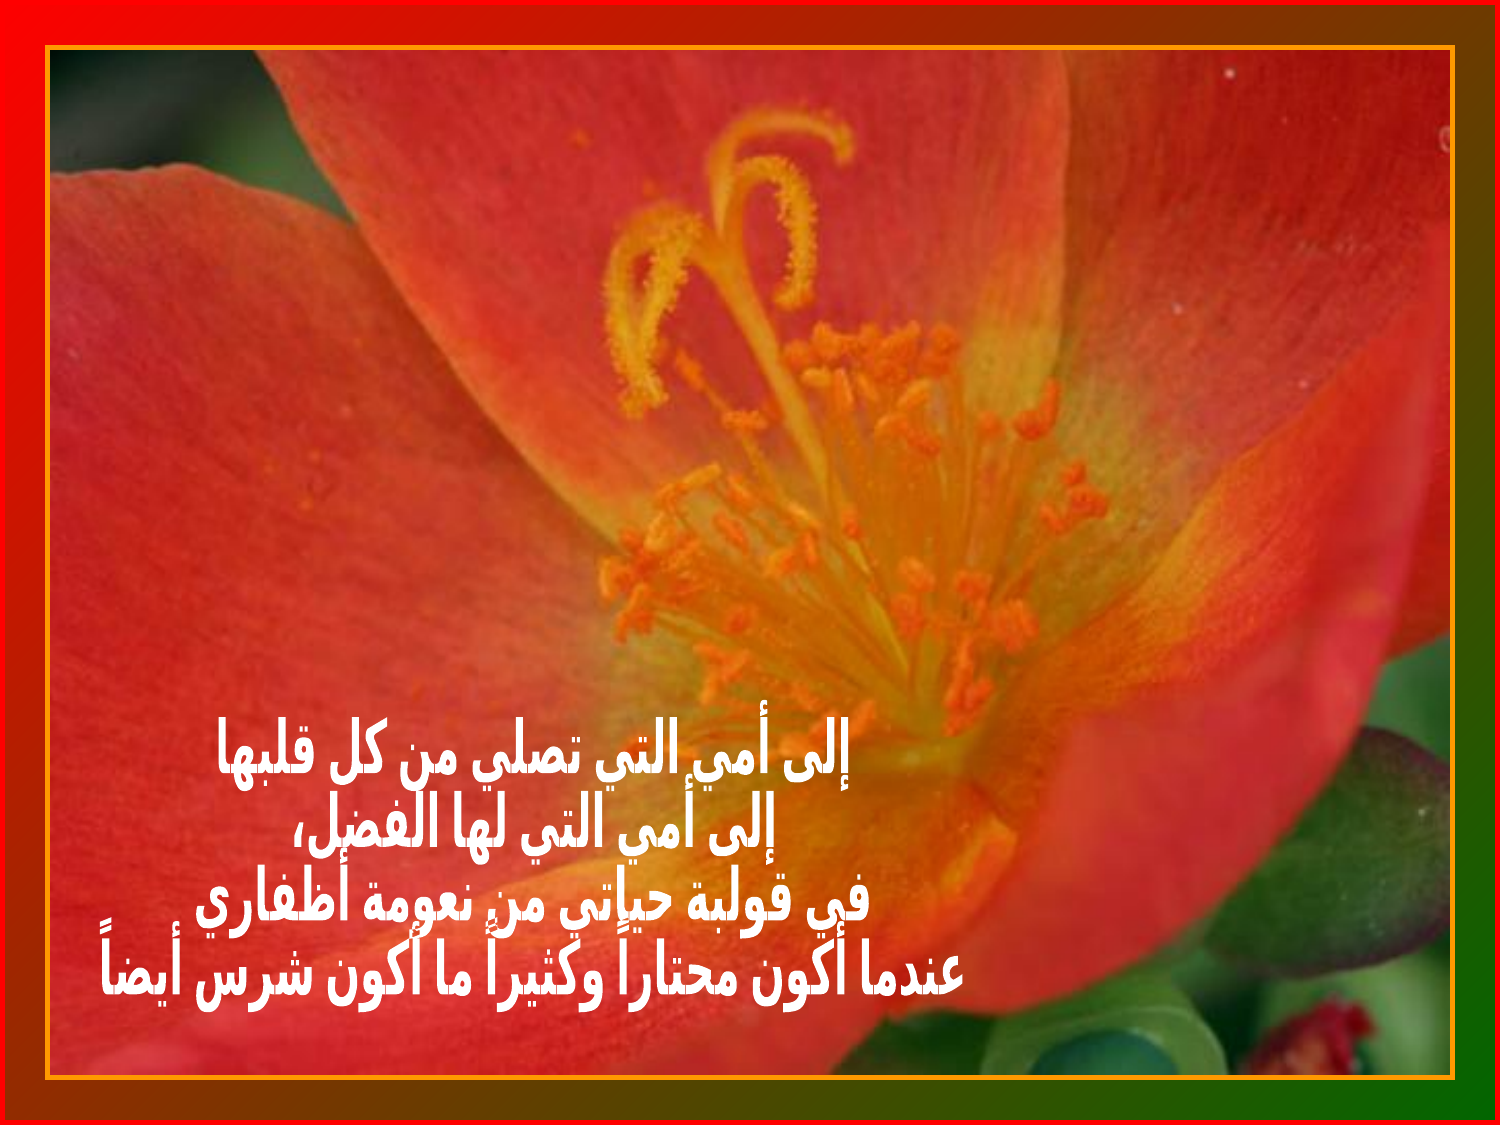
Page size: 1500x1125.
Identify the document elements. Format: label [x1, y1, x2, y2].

picture [49, 49, 1451, 1076]
text_box [0, 0, 1500, 1125]
